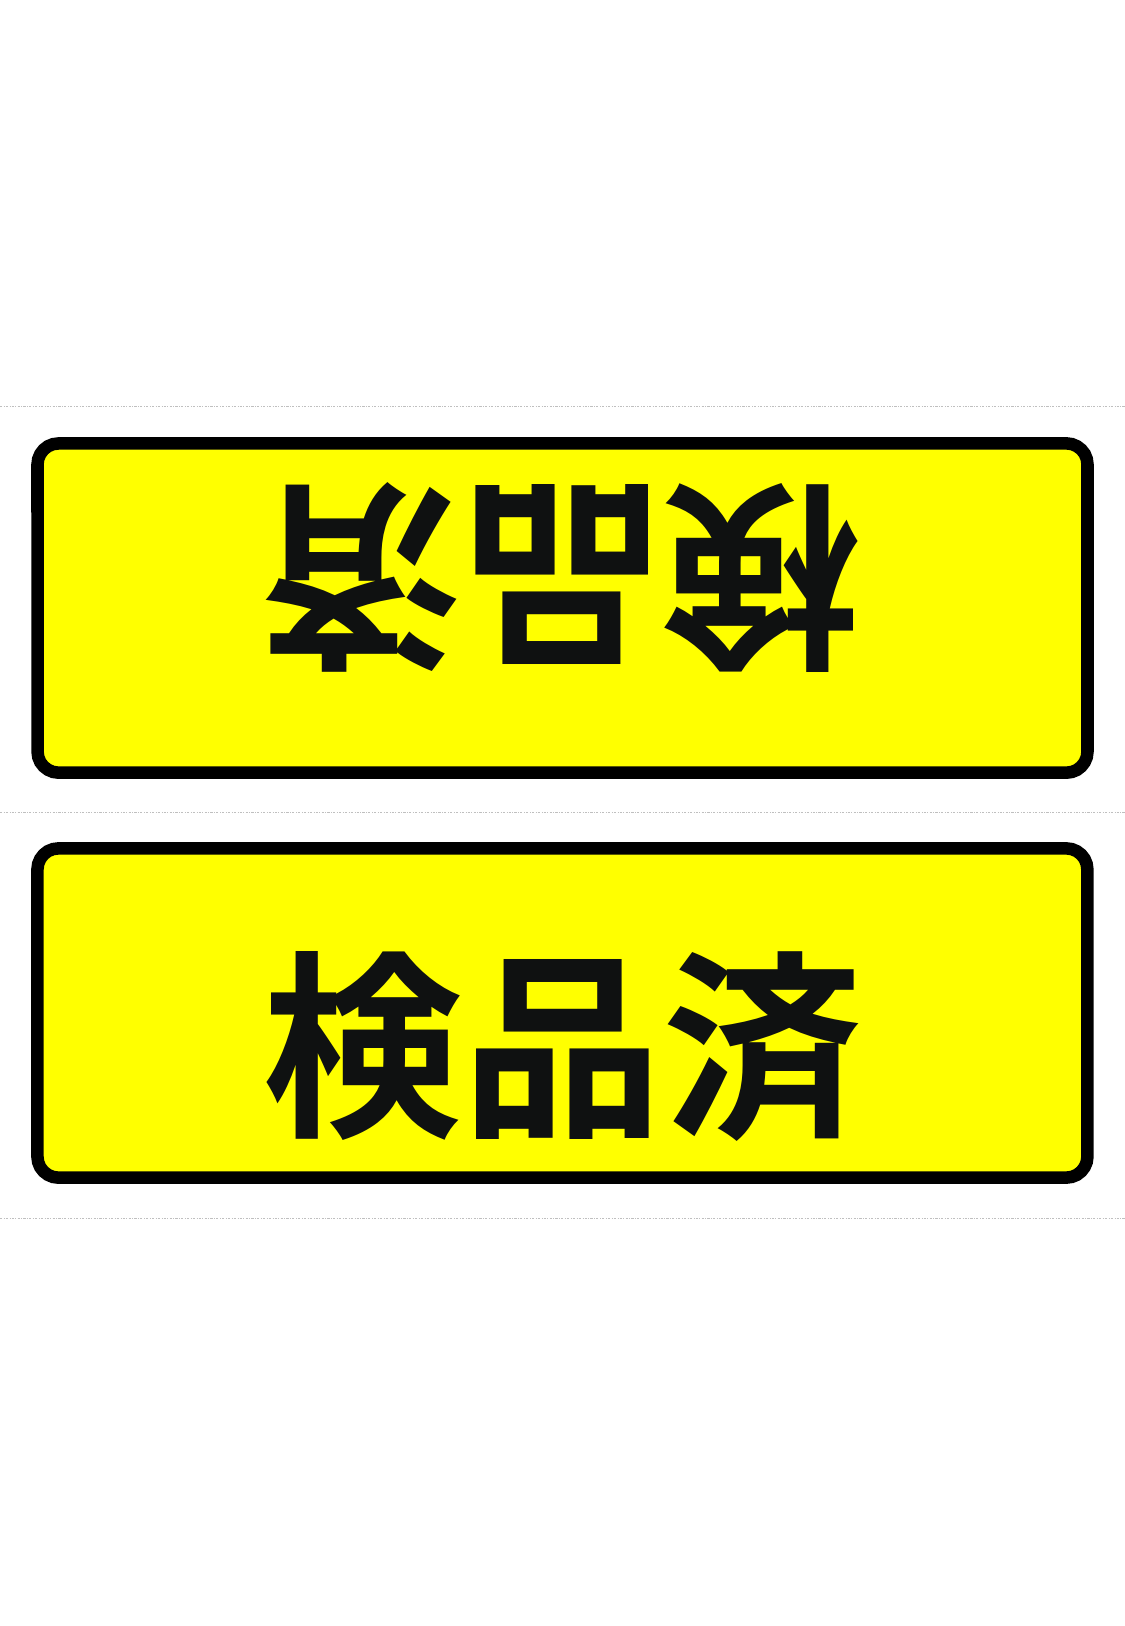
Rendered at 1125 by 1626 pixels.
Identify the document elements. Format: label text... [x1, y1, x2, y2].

text_box [36, 442, 1089, 774]
text_box 検品済 [247, 914, 878, 1170]
text_box [36, 847, 1089, 1179]
text_box 検品済 [247, 454, 878, 710]
